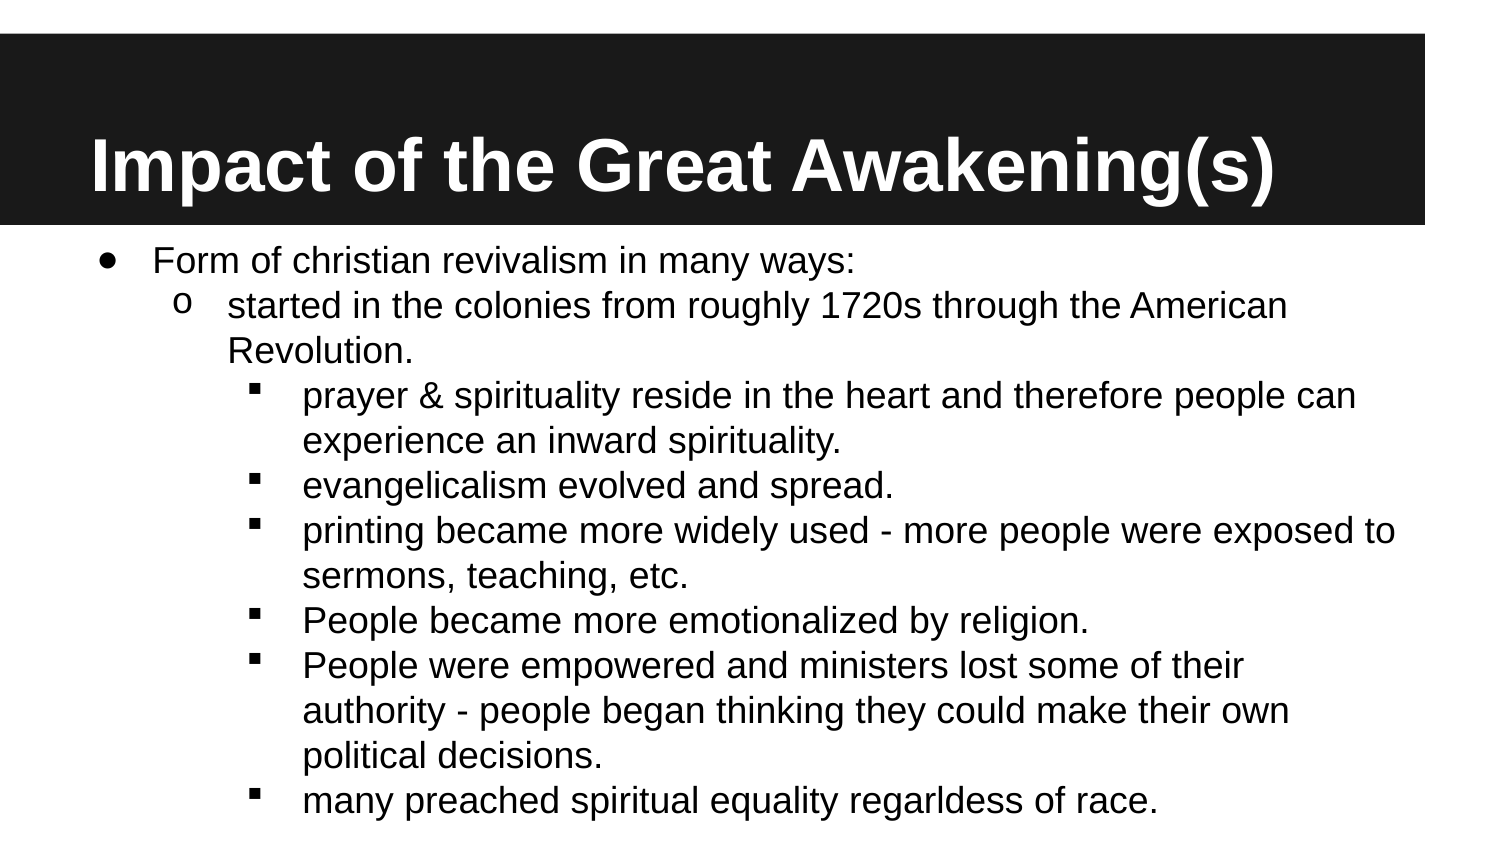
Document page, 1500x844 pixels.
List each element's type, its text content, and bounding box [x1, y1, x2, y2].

list Form of christian revivalism in many ways: started in the colonies from roughly 1720s through the American Revolution. prayer & spirituality reside in the heart and therefore people can experience an inward spirituality. evangelicalism evolved and spread. printing became more widely used - more people were exposed to sermons, teaching, etc. People became more emotionalized by religion. People were empowered and ministers lost some of their authority - people began thinking they could make their own political decisions. many preached spiritual equality regarldess of race. [62, 221, 1413, 841]
title Impact of the Great Awakening(s) [75, 33, 1425, 221]
